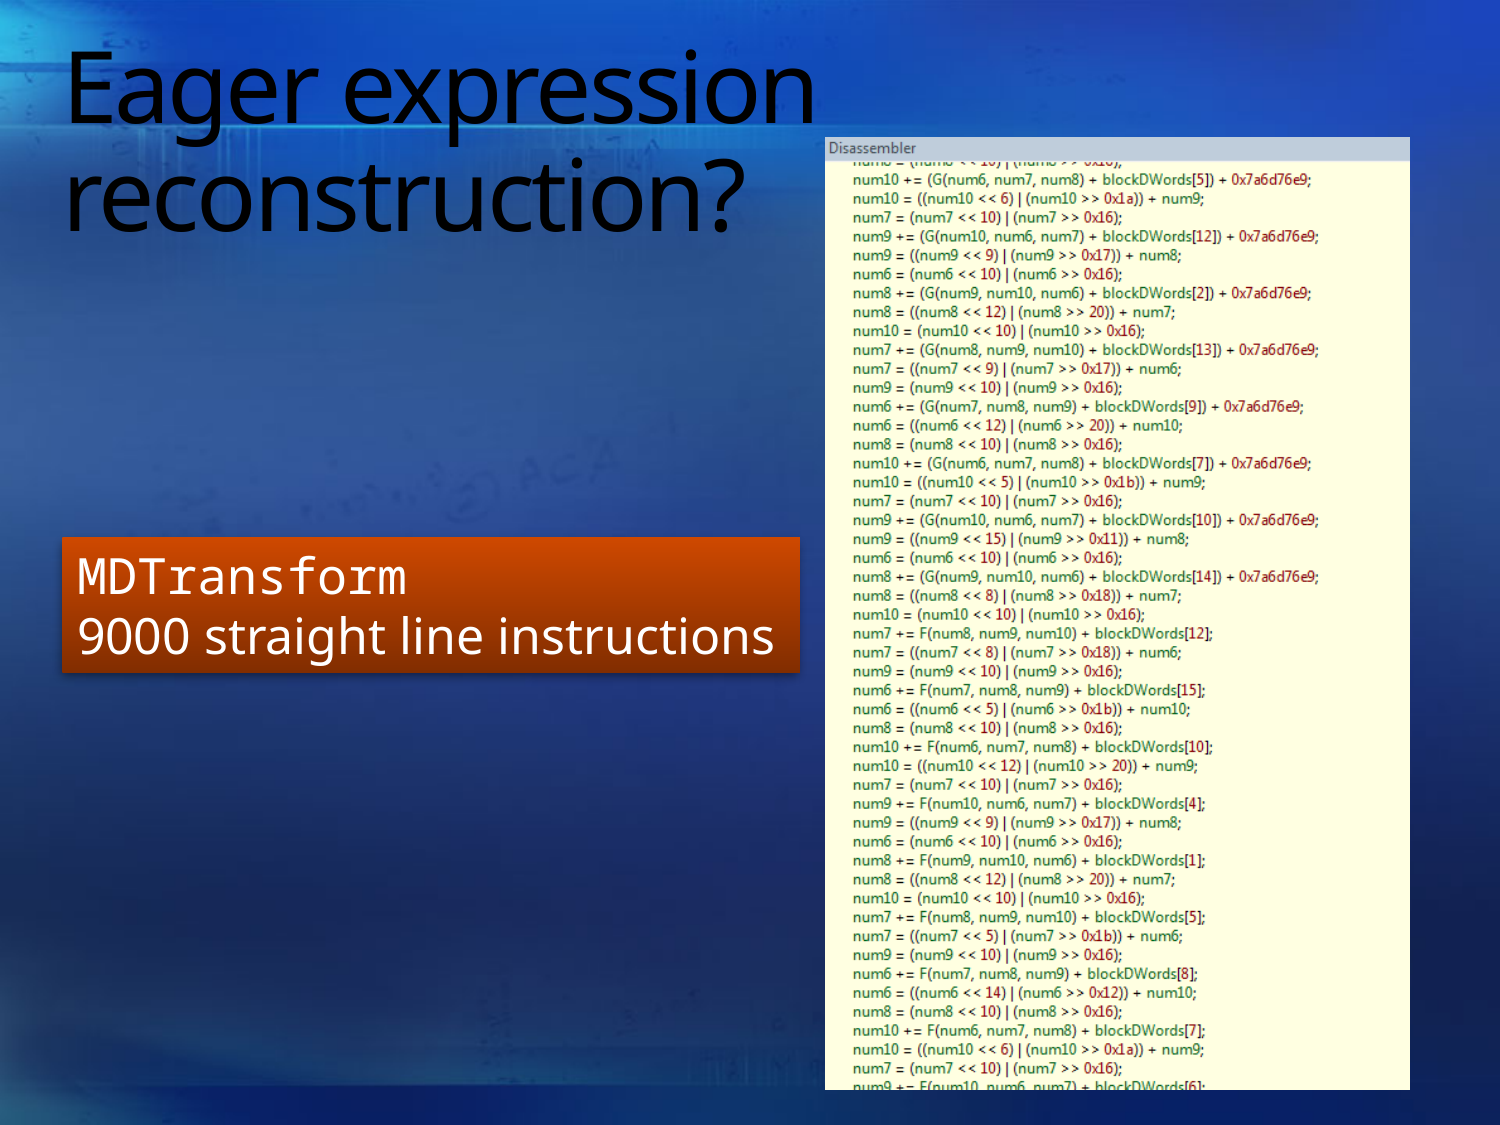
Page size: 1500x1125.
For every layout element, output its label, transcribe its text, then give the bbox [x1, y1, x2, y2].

picture [0, 0, 1500, 1125]
text_box MDTransform 9000 straight line instructions [62, 537, 800, 673]
title Eager expression reconstruction? [62, 37, 1488, 256]
